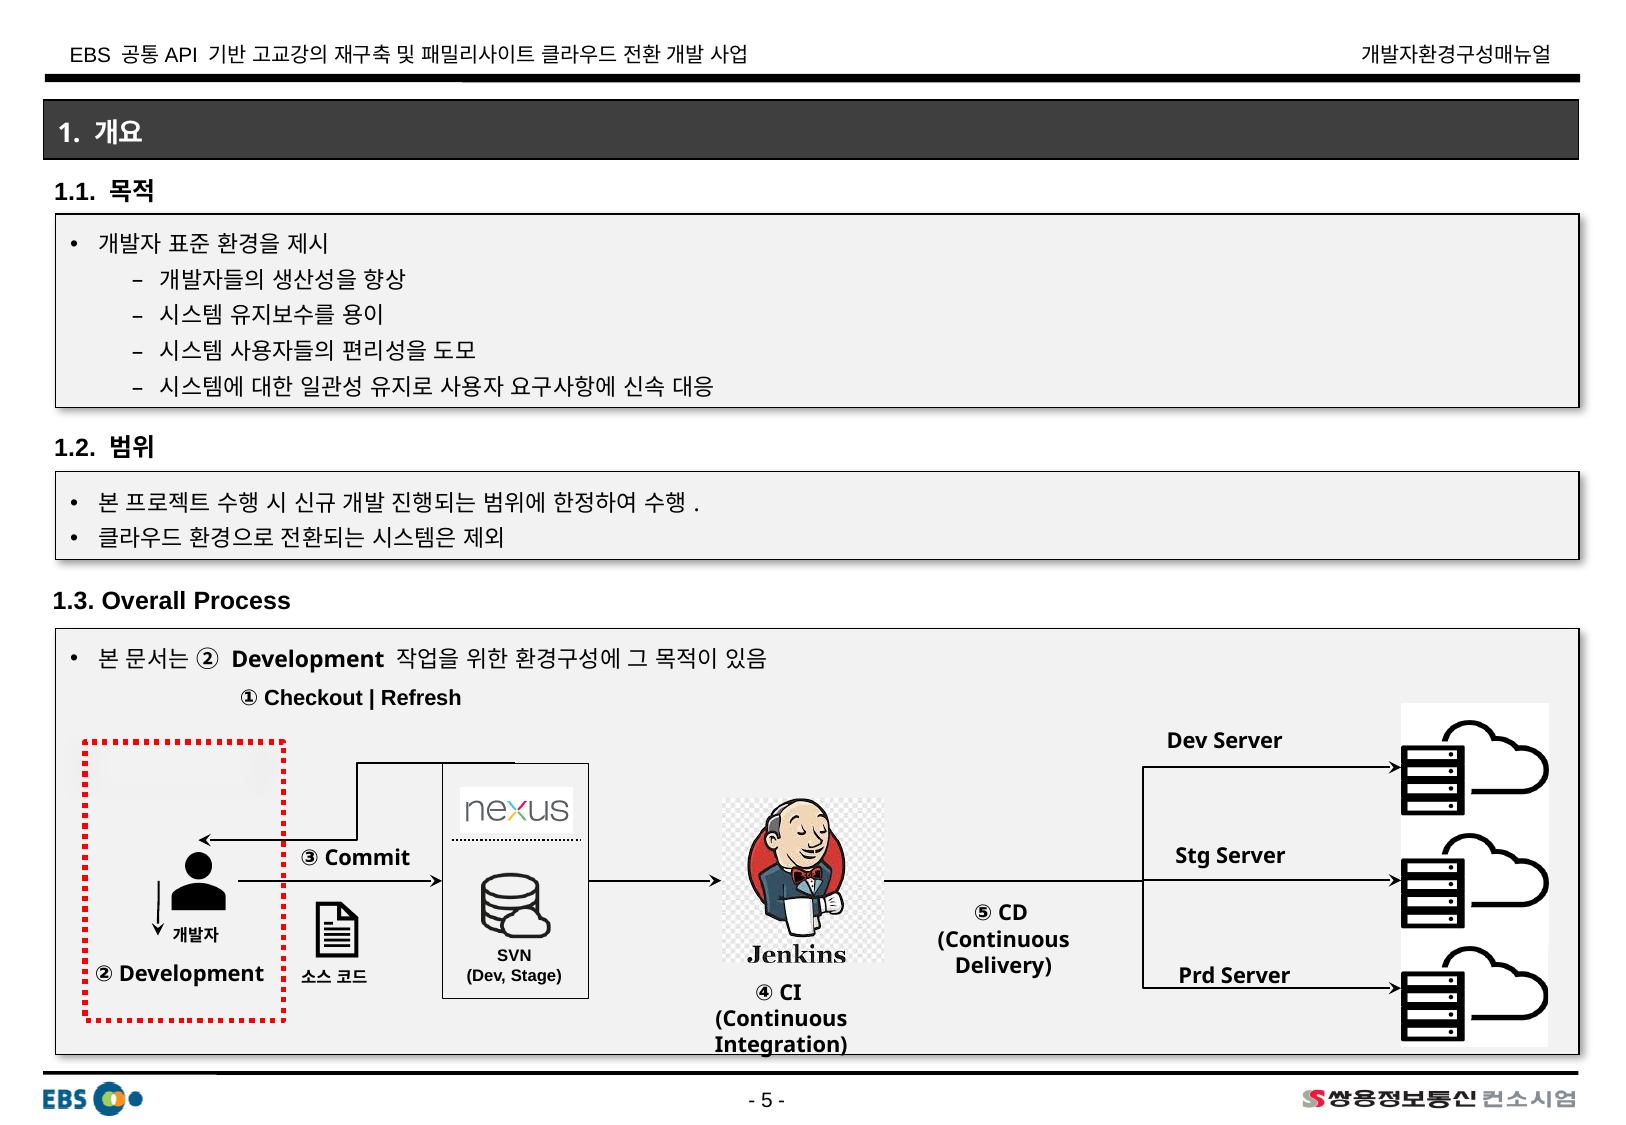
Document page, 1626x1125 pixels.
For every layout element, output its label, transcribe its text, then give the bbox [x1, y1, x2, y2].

text_box 1.3. Overall Process [52, 584, 859, 615]
text_box 본 프로젝트 수행 시 신규 개발 진행되는 범위에 한정하여 수행. 클라우드 환경으로 전환되는 시스템은 제외 [55, 471, 1580, 560]
text_box 1.2. 범위 [54, 431, 861, 462]
text_box 1.1. 목적 [54, 174, 861, 205]
text_box 1. 개요 [42, 107, 869, 155]
picture [1293, 1082, 1586, 1116]
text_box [55, 628, 1580, 1055]
picture [40, 1078, 146, 1119]
text_box 개발자 표준 환경을 제시 개발자들의 생산성을 향상 시스템 유지보수를 용이 시스템 사용자들의 편리성을 도모 시스템에 대한 일관성 유지로 사용자 요구사항에 신속 대응 [55, 214, 1580, 408]
